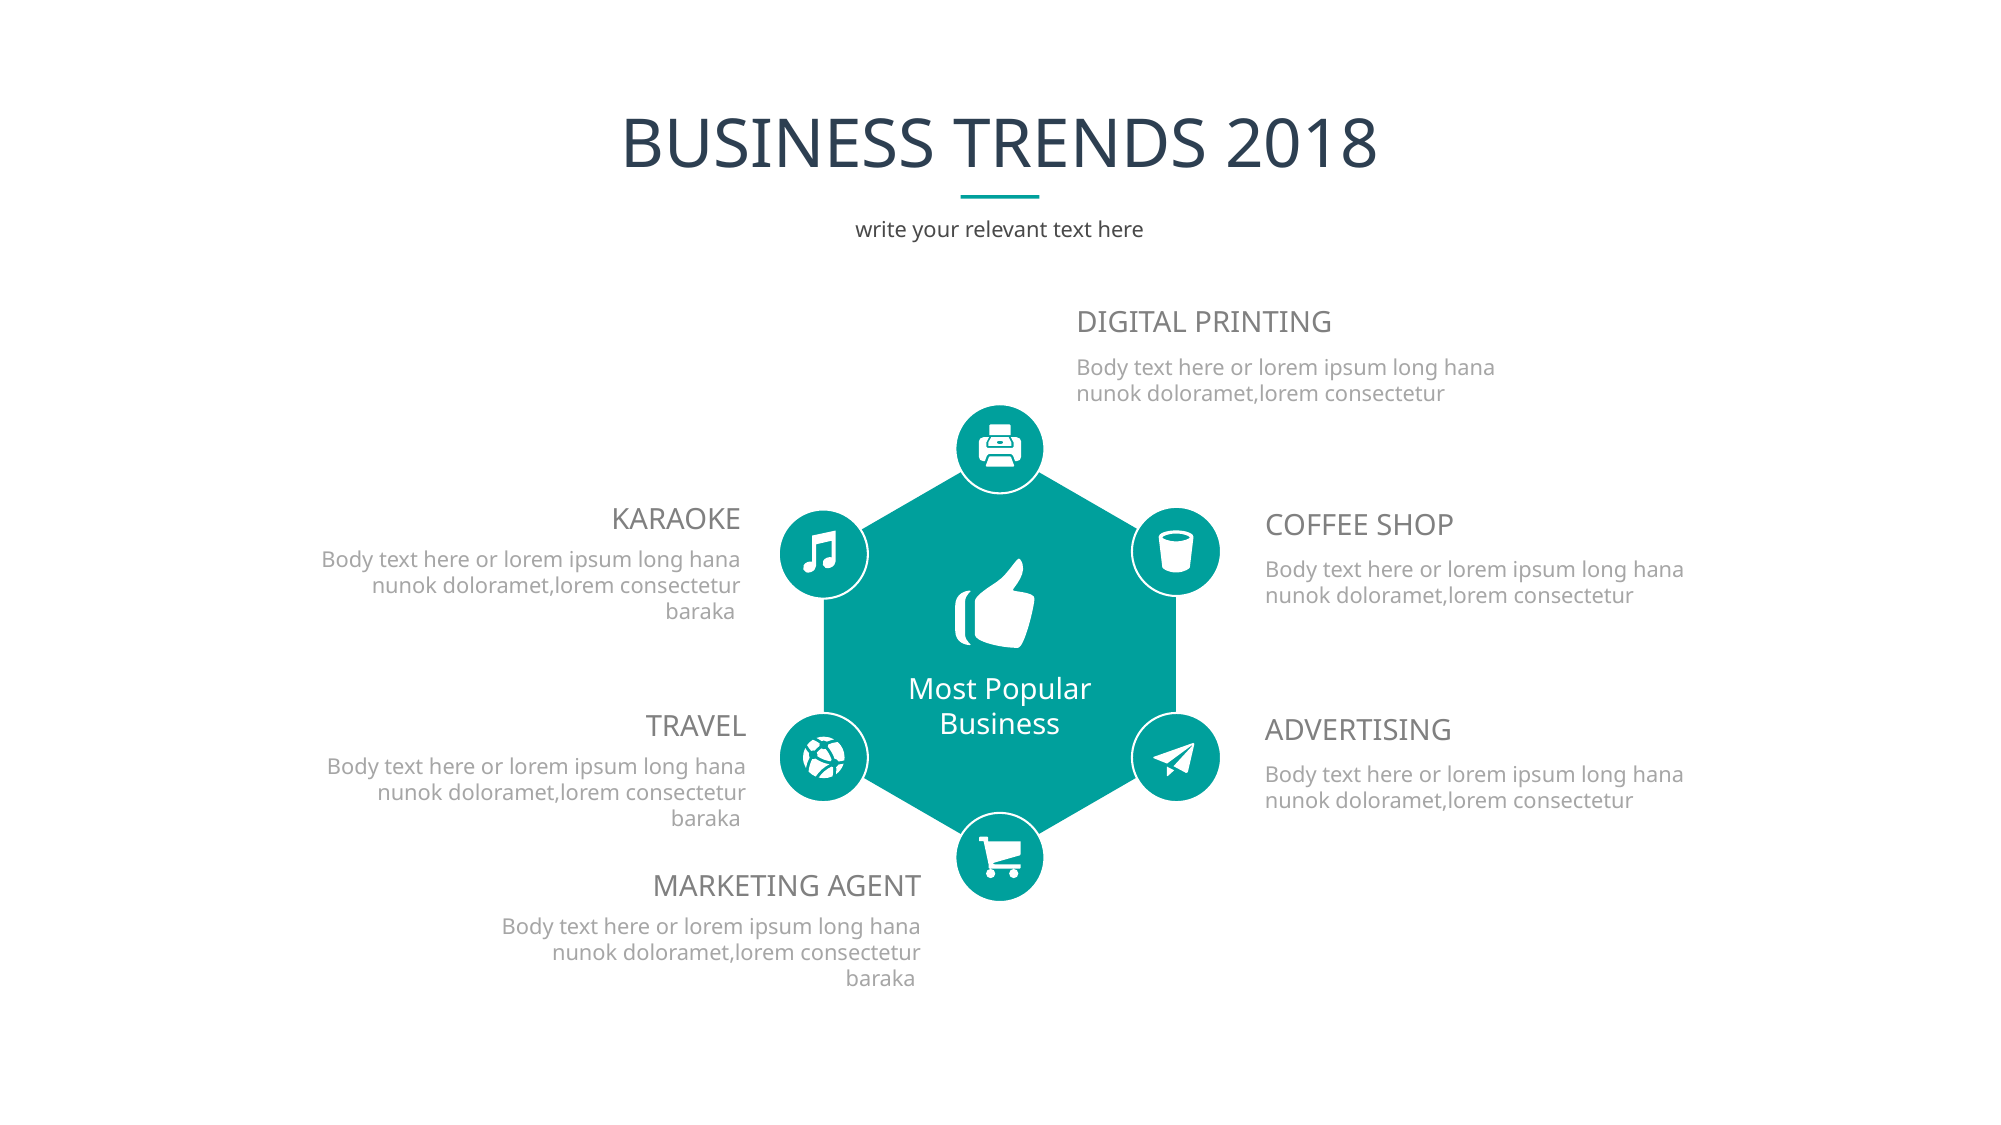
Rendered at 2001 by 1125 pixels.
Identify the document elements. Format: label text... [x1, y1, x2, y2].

list ADVERTISING [1264, 707, 1575, 750]
list DIGITAL PRINTING [1076, 299, 1387, 342]
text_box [955, 404, 1045, 494]
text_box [778, 509, 868, 599]
list Body text here or lorem ipsum long hana nunok doloramet,lorem consectetur [1264, 753, 1702, 849]
list Body text here or lorem ipsum long hana nunok doloramet,lorem consectetur [1265, 548, 1702, 644]
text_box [955, 812, 1045, 903]
text_box [955, 590, 971, 631]
list Body text here or lorem ipsum long hana nunok doloramet,lorem consectetur baraka [302, 745, 747, 882]
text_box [1131, 506, 1222, 597]
title BUSINESS TRENDS 2018 [249, 101, 1750, 190]
text_box [823, 475, 1176, 631]
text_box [1131, 712, 1222, 803]
list MARKETING AGENT [611, 863, 922, 906]
text_box write your relevant text here [249, 210, 1750, 252]
list COFFEE SHOP [1265, 502, 1576, 545]
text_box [778, 712, 868, 803]
list TRAVEL [436, 703, 747, 746]
list Body text here or lorem ipsum long hana nunok doloramet,lorem consectetur [1076, 345, 1514, 441]
list KARAOKE [431, 496, 742, 539]
list Body text here or lorem ipsum long hana nunok doloramet,lorem consectetur baraka [477, 905, 922, 1042]
text_box [868, 779, 1131, 831]
text_box [974, 558, 1035, 631]
list Most Popular Business [823, 631, 1177, 779]
list Body text here or lorem ipsum long hana nunok doloramet,lorem consectetur baraka [297, 538, 742, 675]
